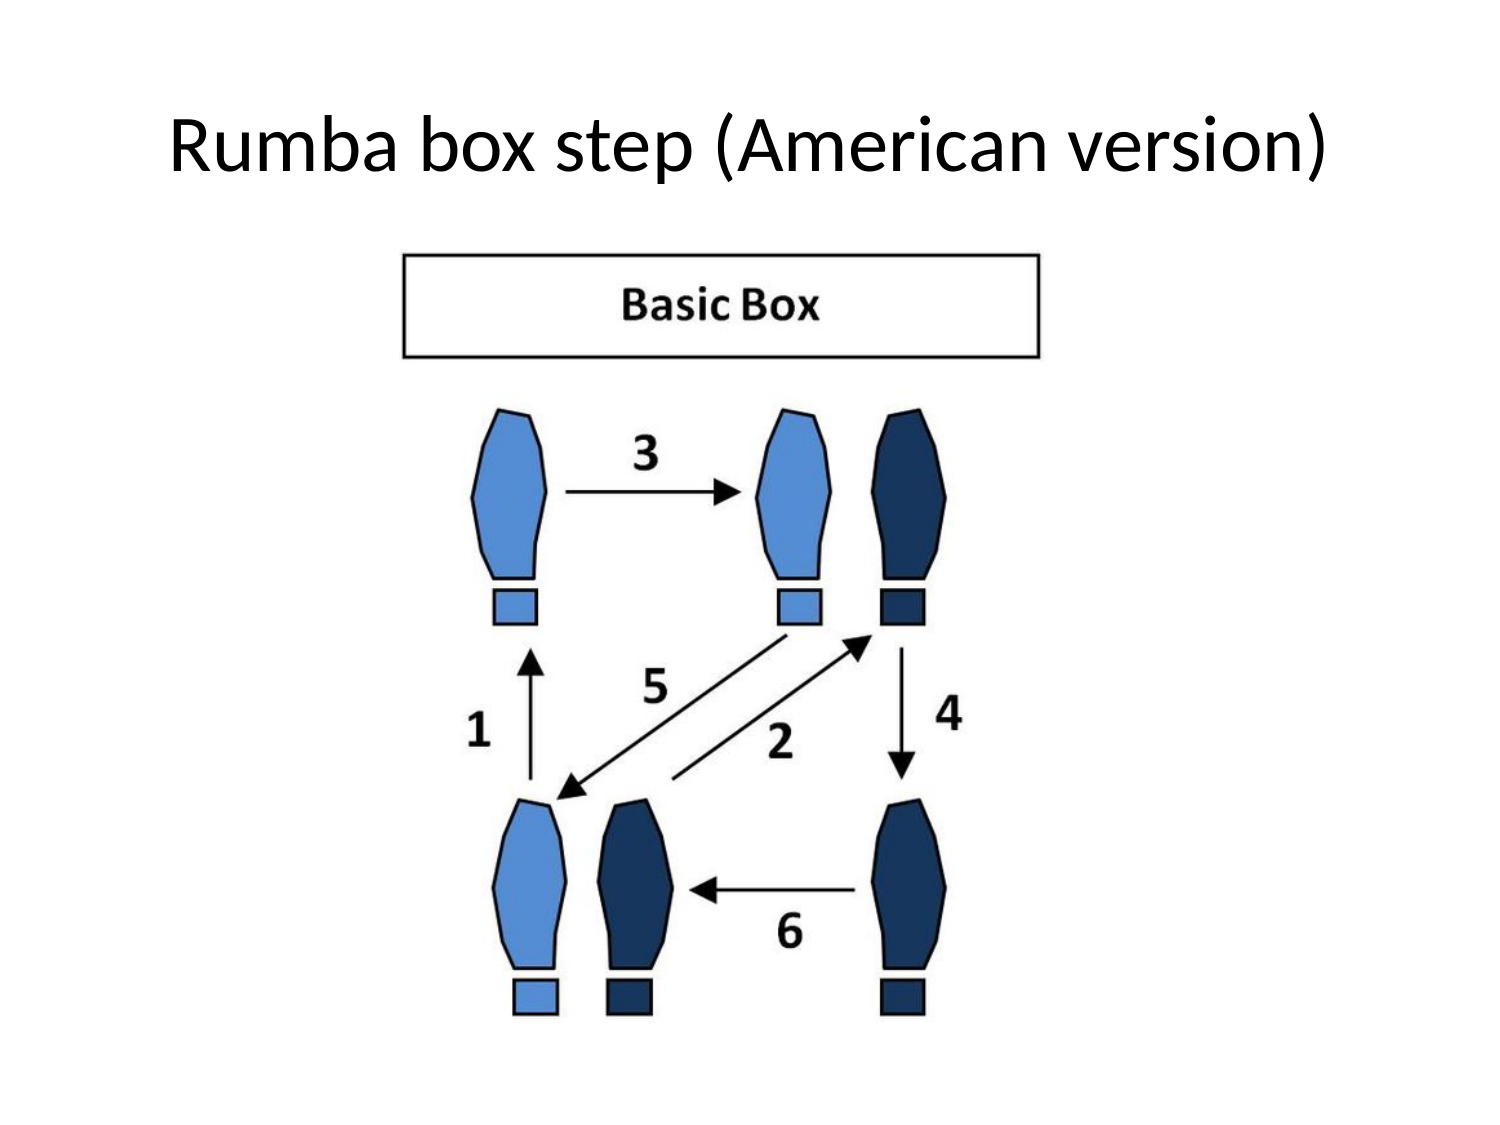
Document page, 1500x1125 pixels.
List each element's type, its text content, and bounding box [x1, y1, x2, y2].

picture [399, 249, 1044, 1023]
title Rumba box step (American version) [75, 45, 1425, 233]
